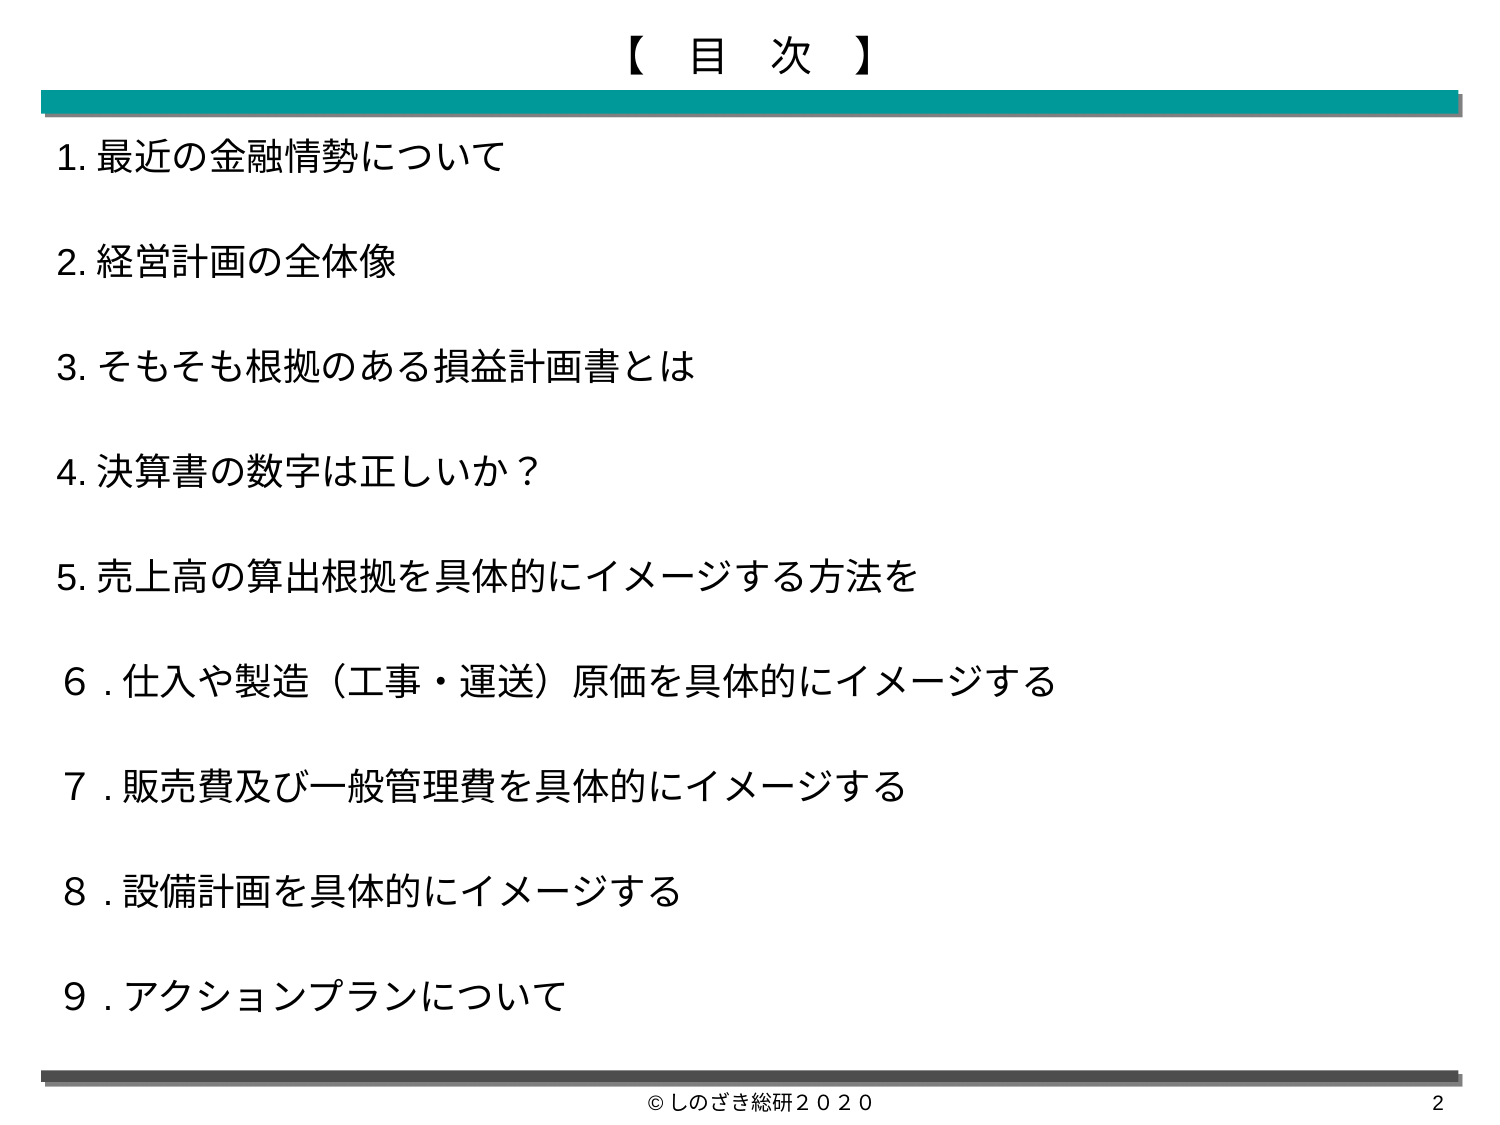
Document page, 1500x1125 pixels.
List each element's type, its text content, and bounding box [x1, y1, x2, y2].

title 【 目 次 】 [41, 19, 1459, 91]
slide_number 1 [1108, 1082, 1459, 1125]
footer ©しのざき総研２０２０ [524, 1082, 1000, 1125]
list 1.最近の金融情勢について 2.経営計画の全体像 3.そもそも根拠のある損益計画書とは 4.決算書の数字は正しいか？ 5.売上高の算出根拠を具体的にイメージする方法を ６.仕入や製造（工事・運送）原価を具体的にイメージする ７.販売費及び一般管理費を具体的にイメージする ８.設備計画を具体的にイメージする ９.アクションプランについて [41, 125, 1459, 1059]
